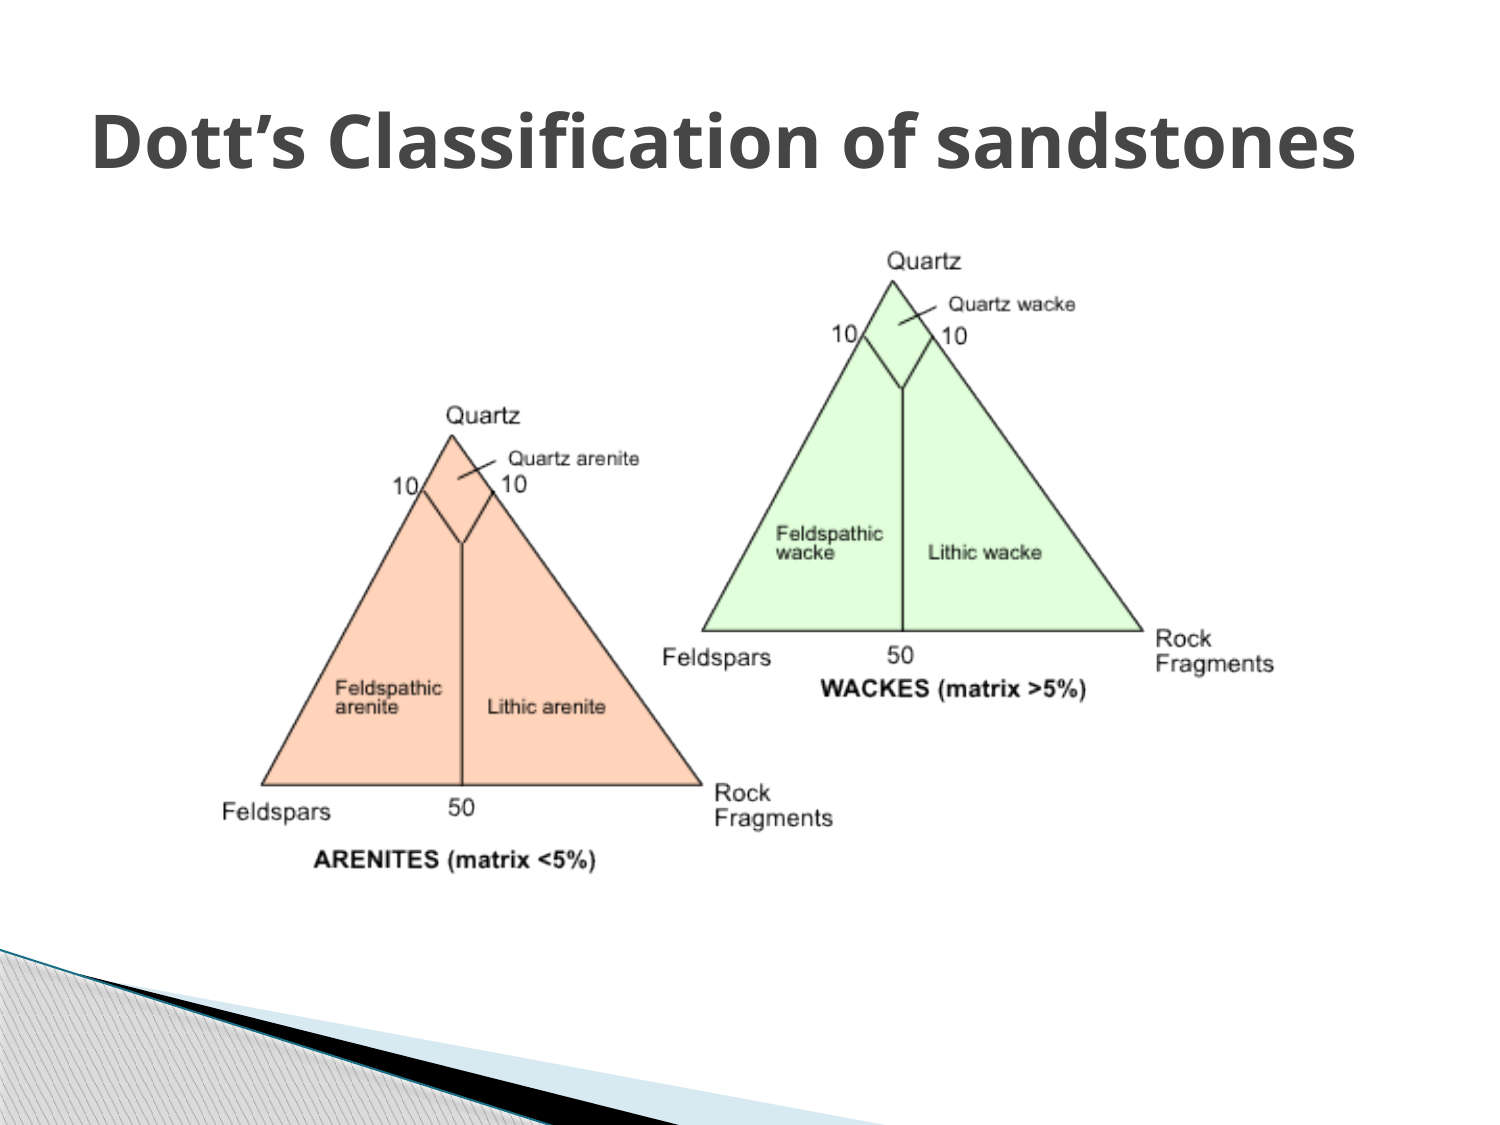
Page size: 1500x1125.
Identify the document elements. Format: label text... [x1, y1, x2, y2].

picture [222, 247, 1278, 878]
title Dott’s Classification of sandstones [75, 45, 1425, 233]
